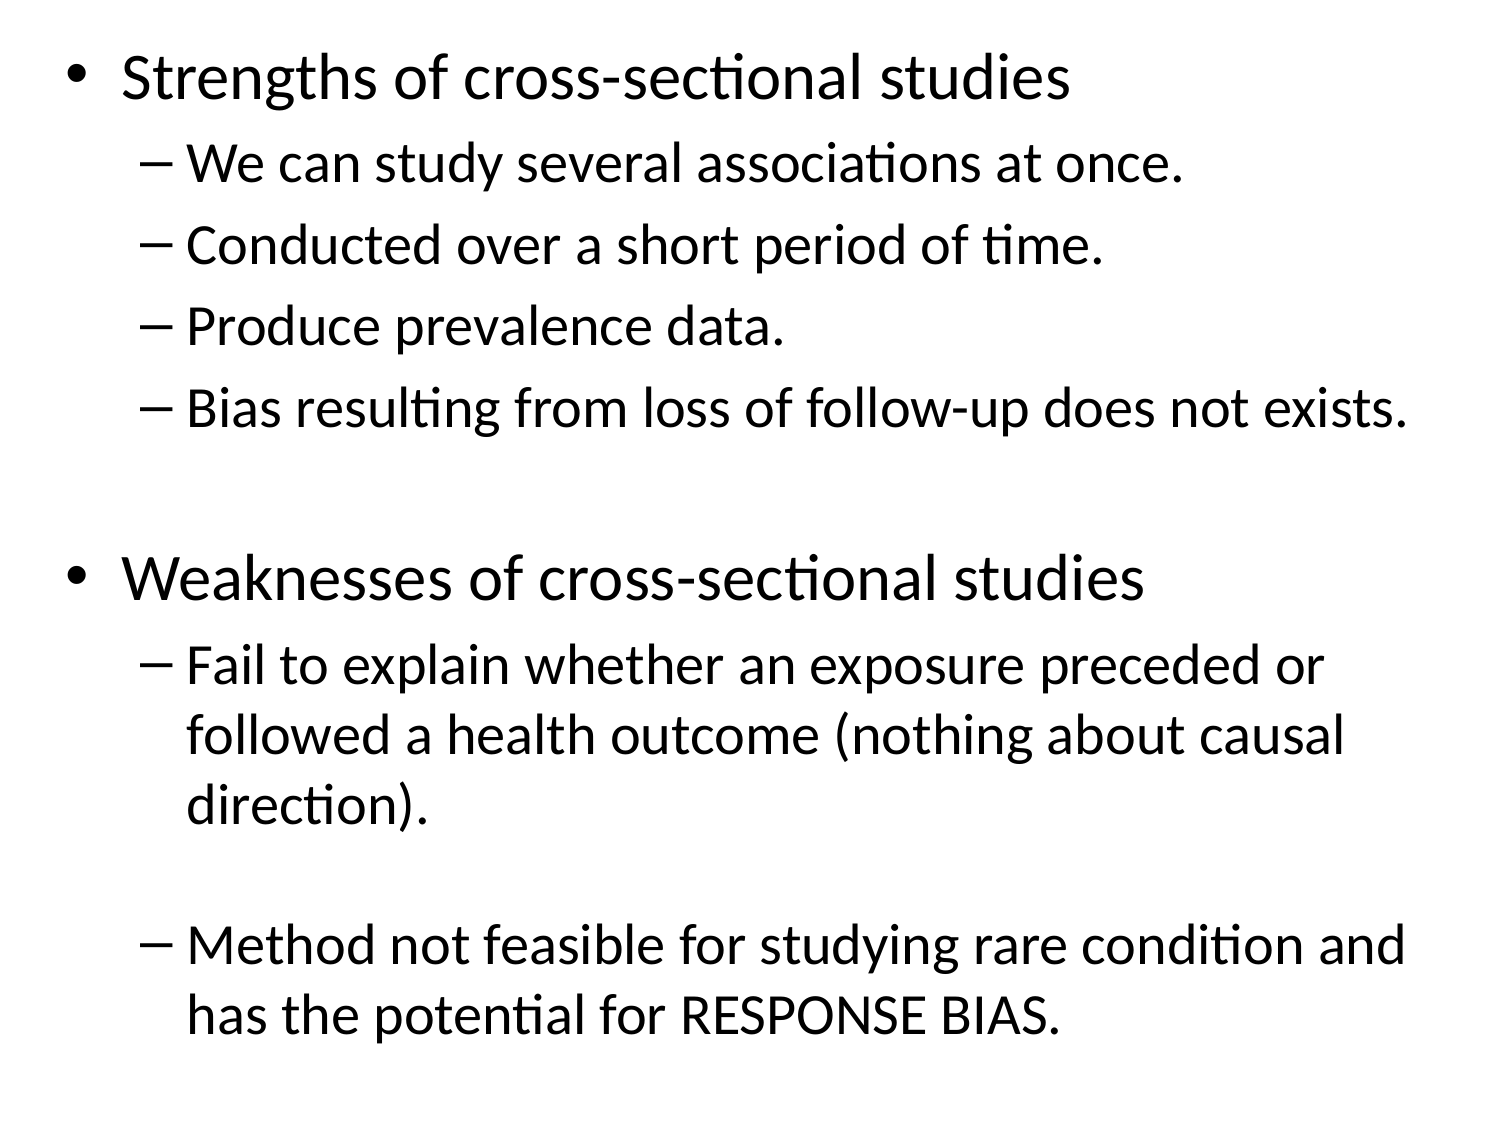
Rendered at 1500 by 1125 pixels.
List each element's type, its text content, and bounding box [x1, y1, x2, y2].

list Strengths of cross-sectional studies We can study several associations at once. Conducted over a short period of time. Produce prevalence data. Bias resulting from loss of follow-up does not exists. Weaknesses of cross-sectional studies Fail to explain whether an exposure preceded or followed a health outcome (nothing about causal direction). Method not feasible for studying rare condition and has the potential for RESPONSE BIAS. [50, 24, 1463, 1088]
